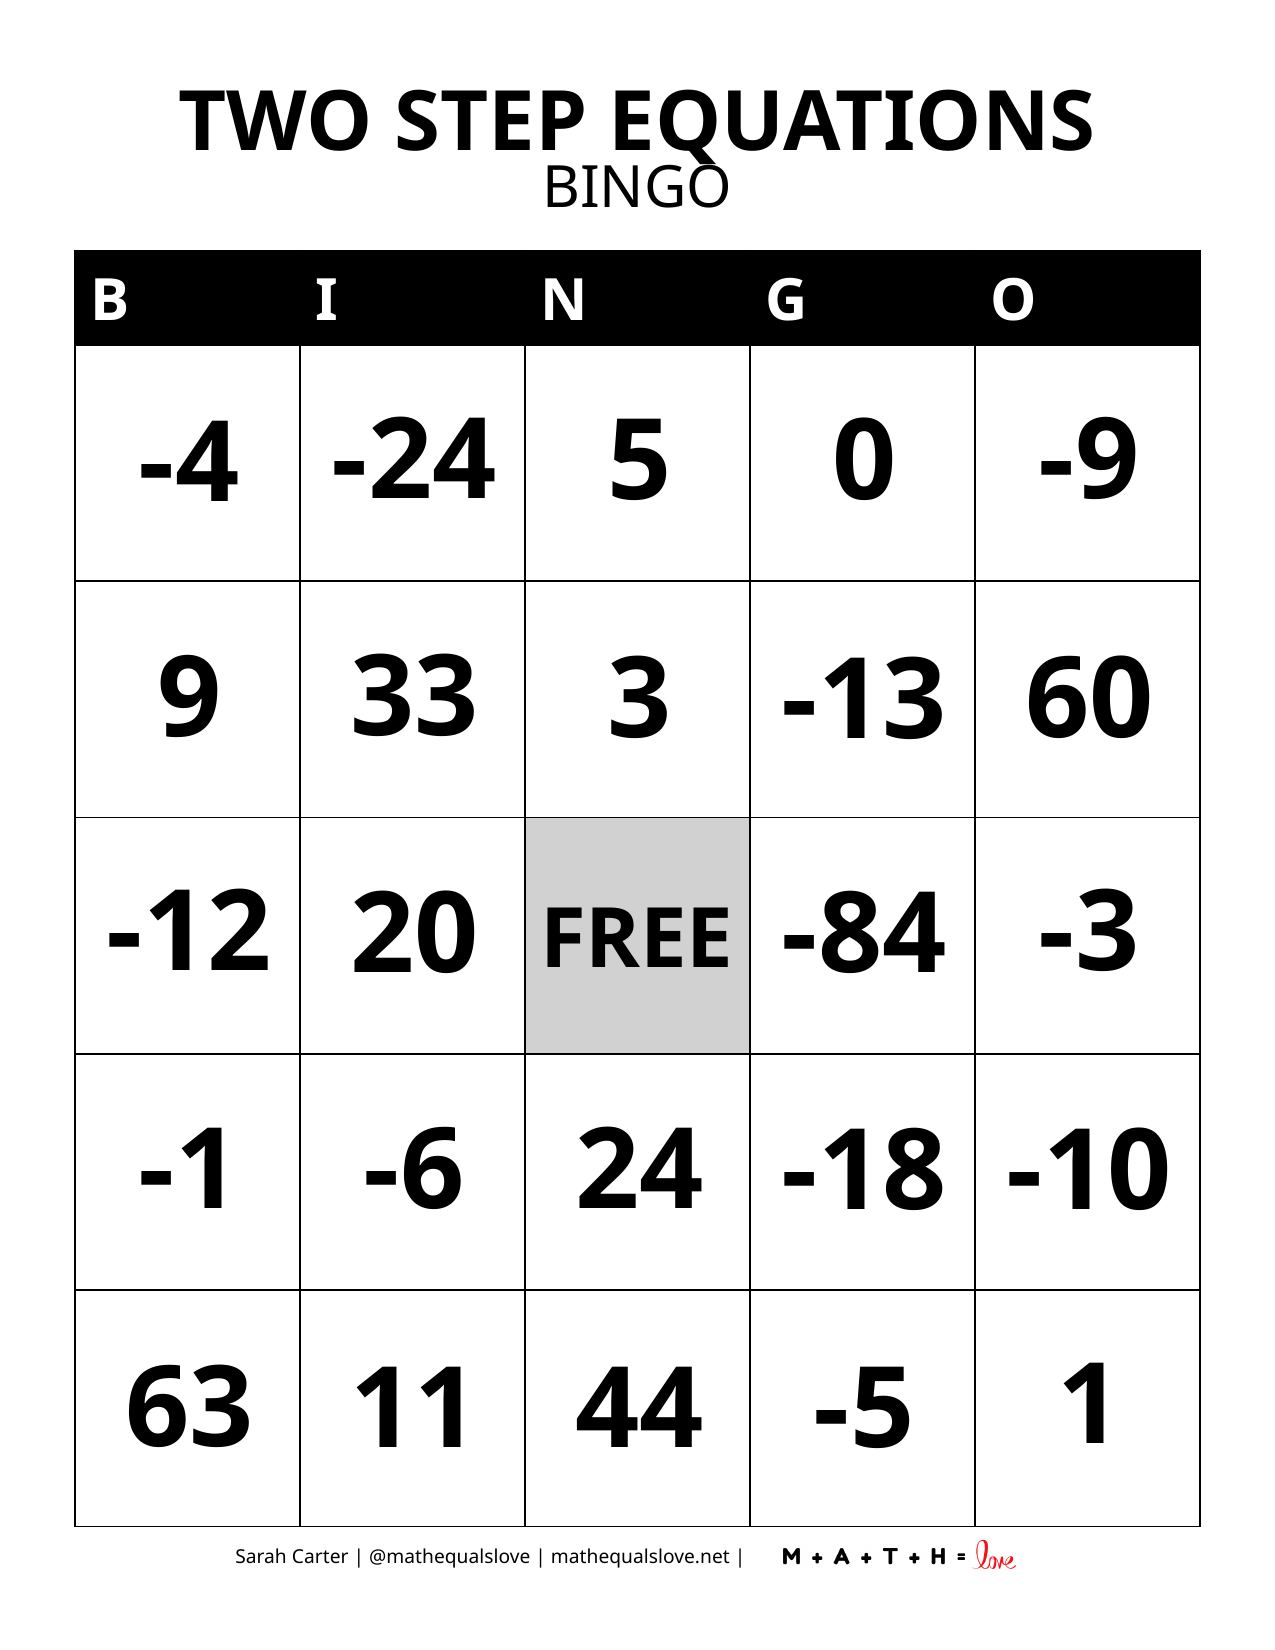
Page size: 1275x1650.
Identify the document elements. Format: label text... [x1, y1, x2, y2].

table_cell [976, 582, 1199, 668]
table_cell [526, 1426, 749, 1526]
text_box -3 [975, 902, 1203, 950]
table_cell [76, 1055, 299, 1139]
table_cell [751, 1189, 974, 1289]
table_cell [301, 818, 524, 904]
text_box 63 [75, 1377, 303, 1425]
table_cell [76, 818, 299, 902]
table_cell [751, 717, 974, 817]
table_header G [751, 251, 974, 344]
table_cell [751, 818, 974, 904]
table_cell [301, 1055, 524, 1139]
table_cell [976, 346, 1199, 429]
table_cell [76, 346, 299, 433]
text_box TWO STEP EQUATIONS [74, 59, 1200, 175]
table_cell [301, 477, 524, 580]
table_header O [976, 251, 1199, 344]
table_cell [301, 1187, 524, 1289]
table_cell [526, 716, 749, 817]
text_box 24 [525, 1140, 753, 1188]
table_cell [526, 1055, 749, 1140]
text_box 60 [975, 668, 1203, 716]
table_cell [76, 950, 299, 1053]
table_cell [751, 478, 974, 580]
table_cell [751, 1055, 974, 1141]
table_cell [751, 346, 974, 430]
text_box 3 [525, 668, 753, 716]
table_cell [76, 1187, 299, 1289]
text_box -12 [75, 902, 303, 950]
table_cell [976, 1055, 1199, 1141]
table_cell [751, 952, 974, 1053]
text_box -1 [75, 1139, 303, 1187]
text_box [220, 1535, 1055, 1576]
text_box 0 [750, 430, 978, 478]
table_cell [751, 582, 974, 669]
text_box -9 [975, 429, 1203, 477]
text_box -6 [303, 1139, 528, 1187]
text_box 5 [525, 430, 750, 478]
table_cell [976, 477, 1199, 580]
table_cell [976, 716, 1199, 817]
table_cell [301, 714, 524, 817]
table_cell [301, 346, 524, 429]
table_cell [76, 582, 299, 667]
text_box -5 [750, 1378, 978, 1426]
table_cell [976, 950, 1199, 1053]
table_cell [76, 715, 299, 817]
table_cell [526, 478, 749, 580]
text_box 44 [528, 1378, 750, 1426]
table_cell FREE [526, 818, 749, 1053]
table_cell [301, 952, 524, 1053]
table_cell [526, 346, 749, 430]
text_box -13 [750, 669, 978, 717]
table_cell [301, 1426, 524, 1526]
table_header B [76, 251, 299, 344]
table_cell [301, 582, 524, 666]
text_box -4 [75, 433, 303, 481]
table_header N [526, 251, 749, 344]
table_cell [526, 582, 749, 668]
table_cell [976, 1291, 1199, 1374]
table_cell [76, 481, 299, 580]
text_box -10 [978, 1141, 1203, 1189]
text_box BINGO [74, 175, 1200, 226]
table_cell [976, 1189, 1199, 1289]
table_header I [301, 251, 524, 344]
table_cell [76, 1425, 299, 1526]
table_cell [751, 1291, 974, 1378]
text_box 1 [975, 1374, 1203, 1422]
text_box 11 [300, 1378, 528, 1426]
table_cell [76, 1291, 299, 1377]
table_cell [526, 1291, 749, 1378]
text_box 20 [300, 904, 528, 952]
table_cell [976, 818, 1199, 902]
table_cell [526, 1188, 749, 1289]
text_box -18 [750, 1141, 978, 1189]
text_box 33 [300, 666, 528, 714]
table_cell [751, 1426, 974, 1526]
table_cell [976, 1422, 1199, 1526]
text_box 9 [75, 667, 303, 715]
text_box -84 [750, 904, 978, 952]
table_cell [301, 1291, 524, 1378]
text_box -24 [300, 429, 528, 477]
